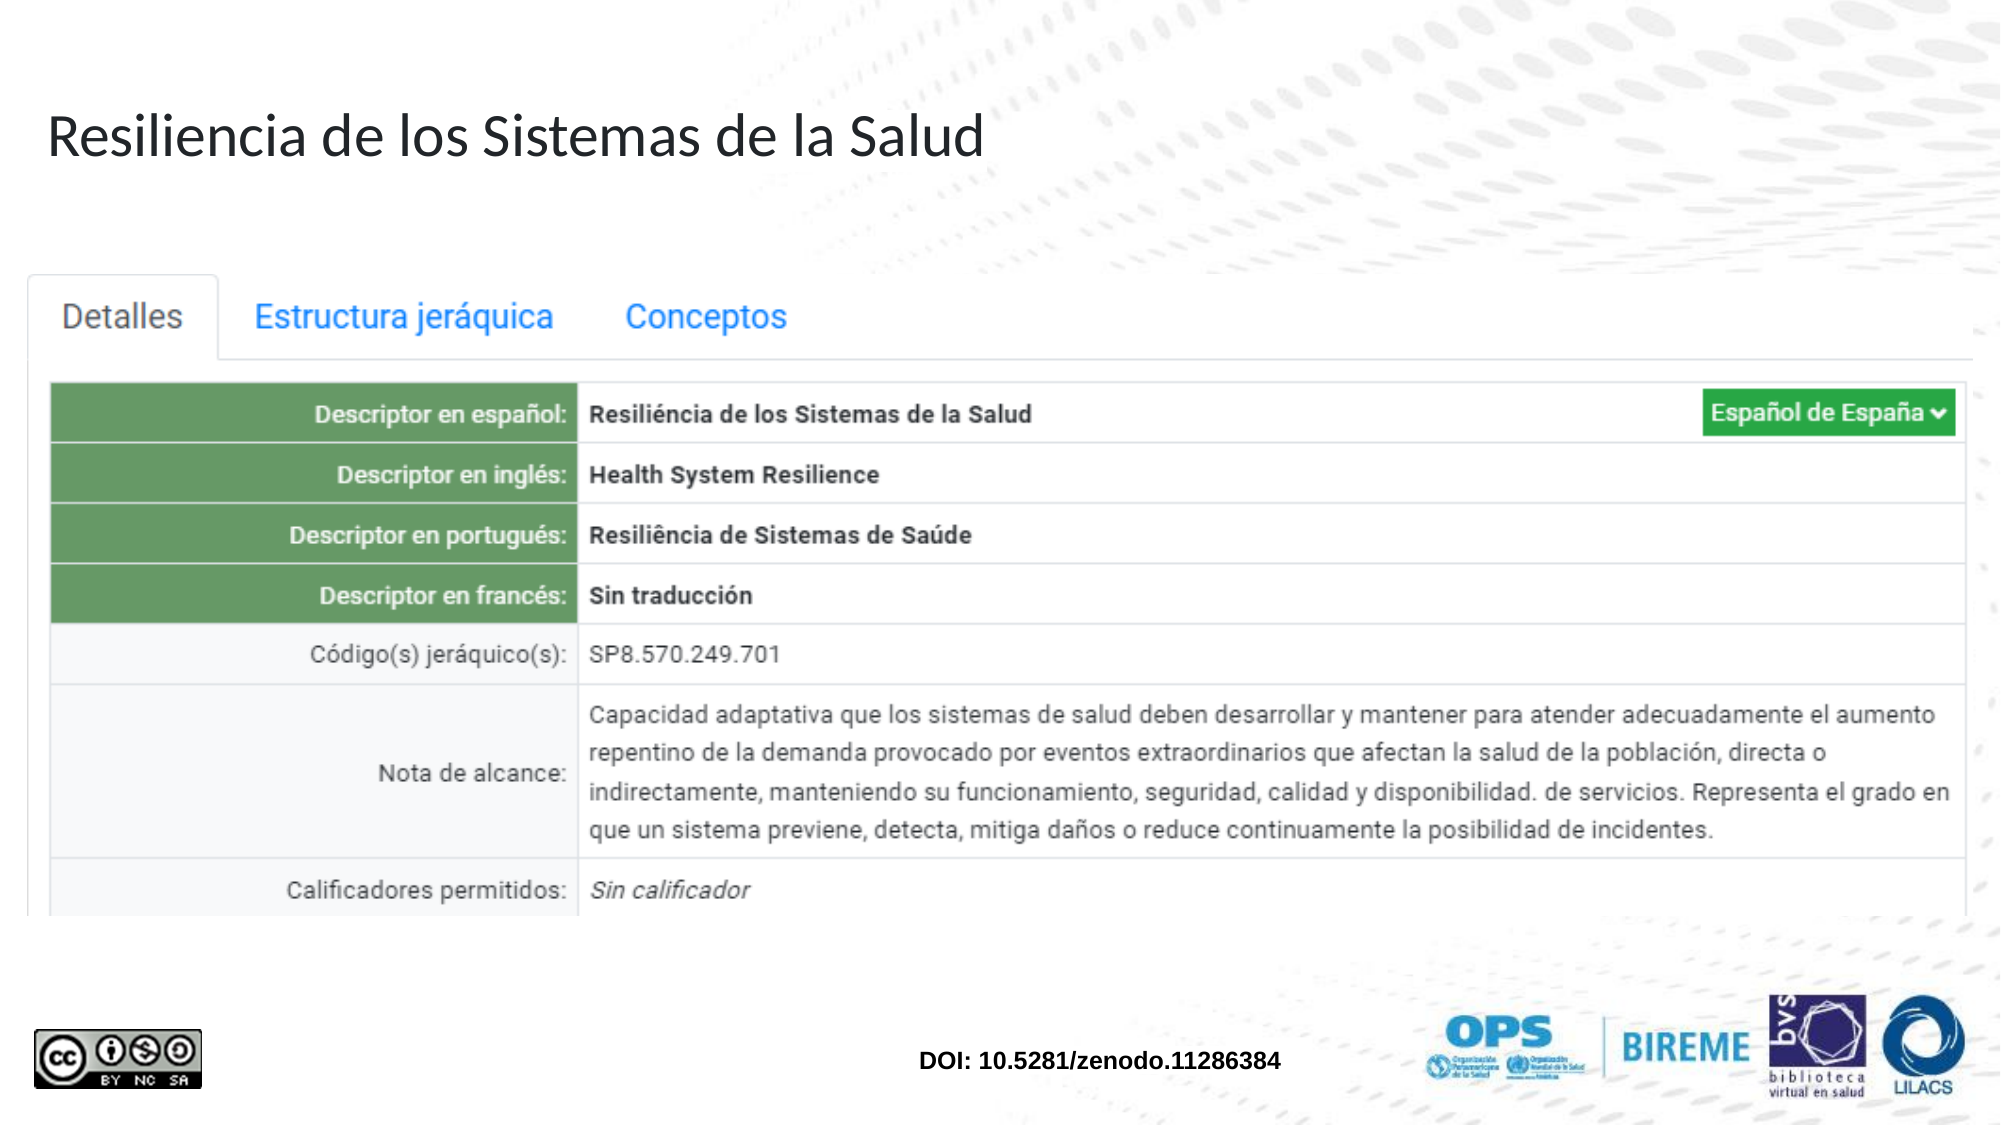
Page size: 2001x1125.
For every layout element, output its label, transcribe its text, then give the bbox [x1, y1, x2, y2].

text_box DOI: 10.5281/zenodo.11286384 [904, 1029, 1397, 1090]
picture [0, 0, 2001, 1125]
title Resiliencia de los Sistemas de la Salud [32, 50, 1492, 177]
